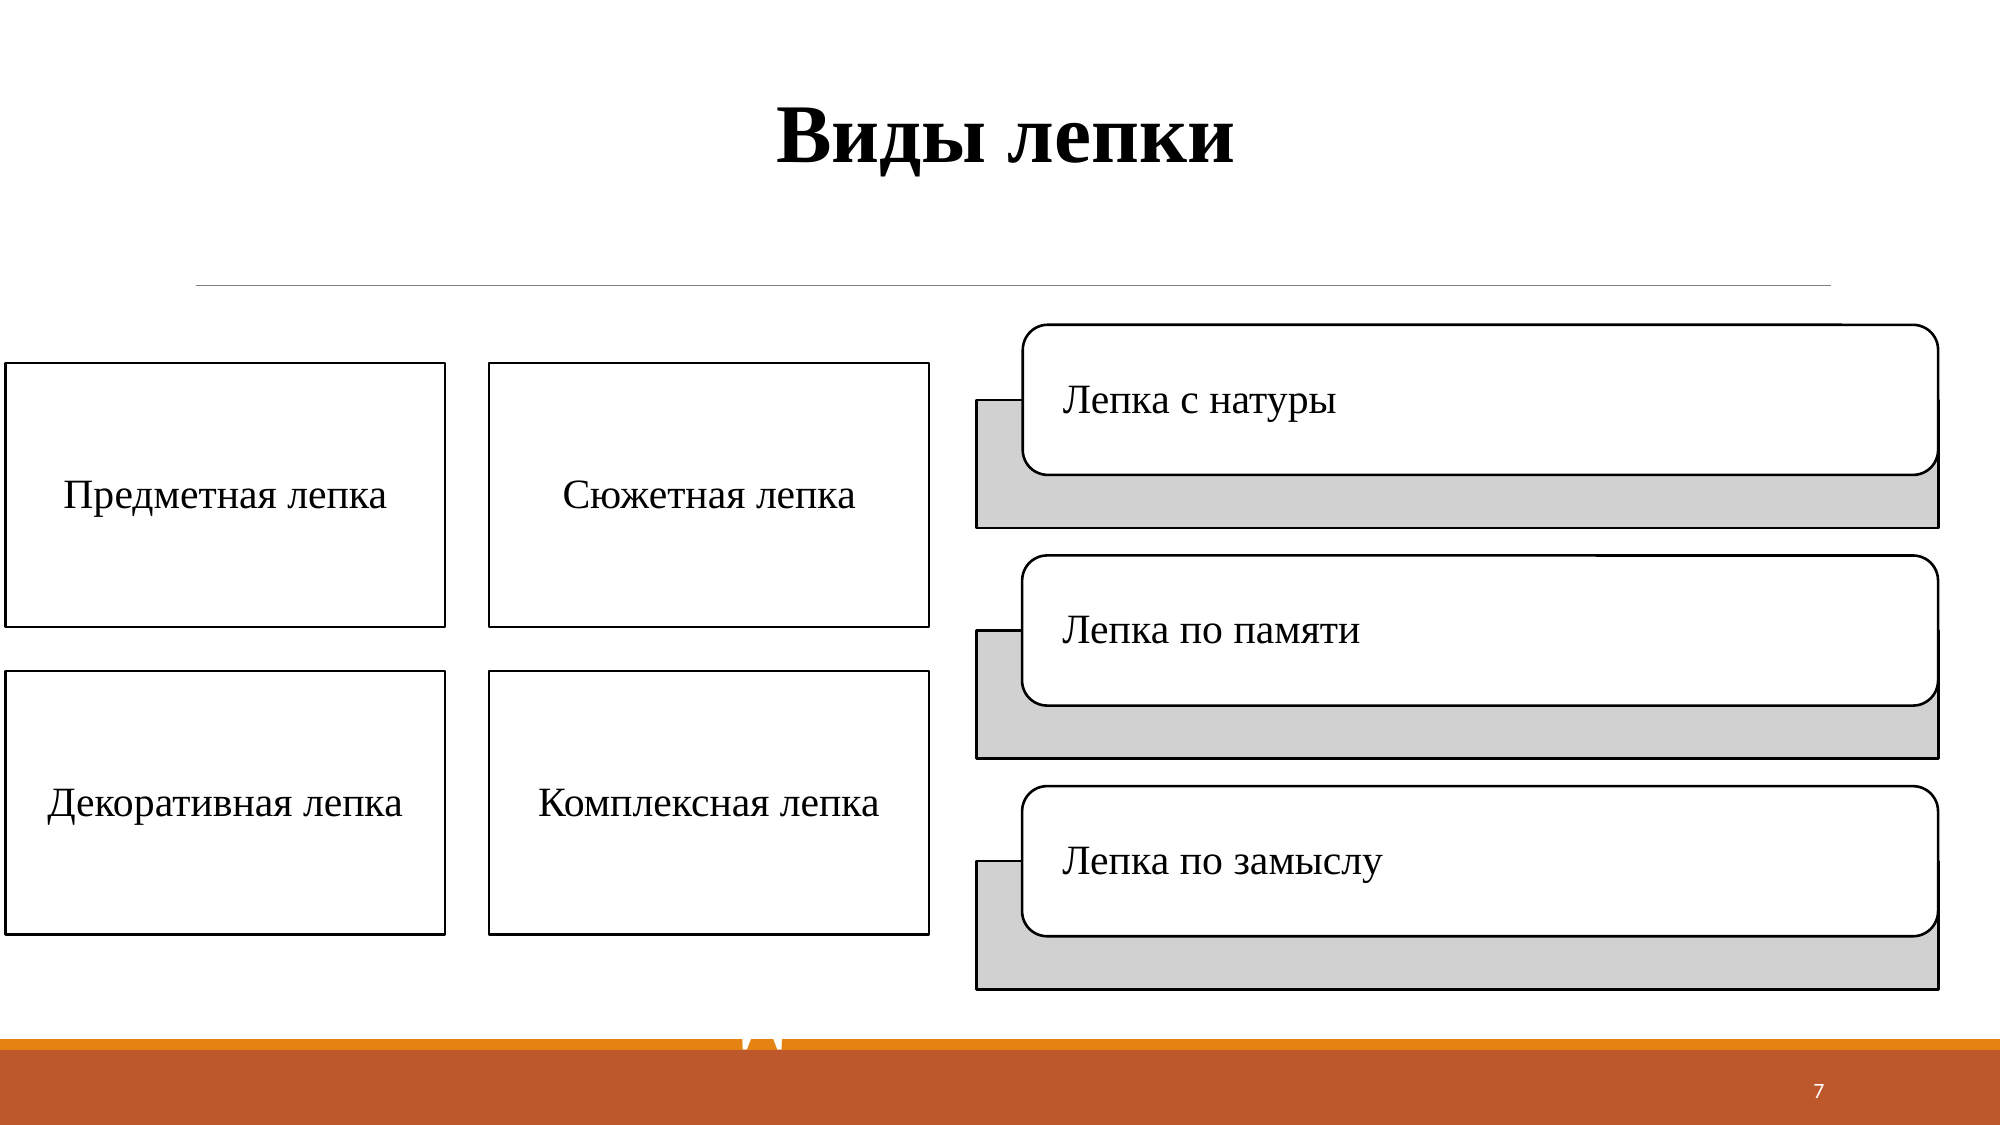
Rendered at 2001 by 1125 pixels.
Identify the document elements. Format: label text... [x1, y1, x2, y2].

slide_number 7 [1624, 1059, 1840, 1120]
text_box Виды лепки [255, 72, 1756, 187]
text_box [4, 278, 930, 1020]
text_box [975, 313, 1939, 1001]
title Формы организации внеурочной деятельности [291, 861, 1709, 1060]
